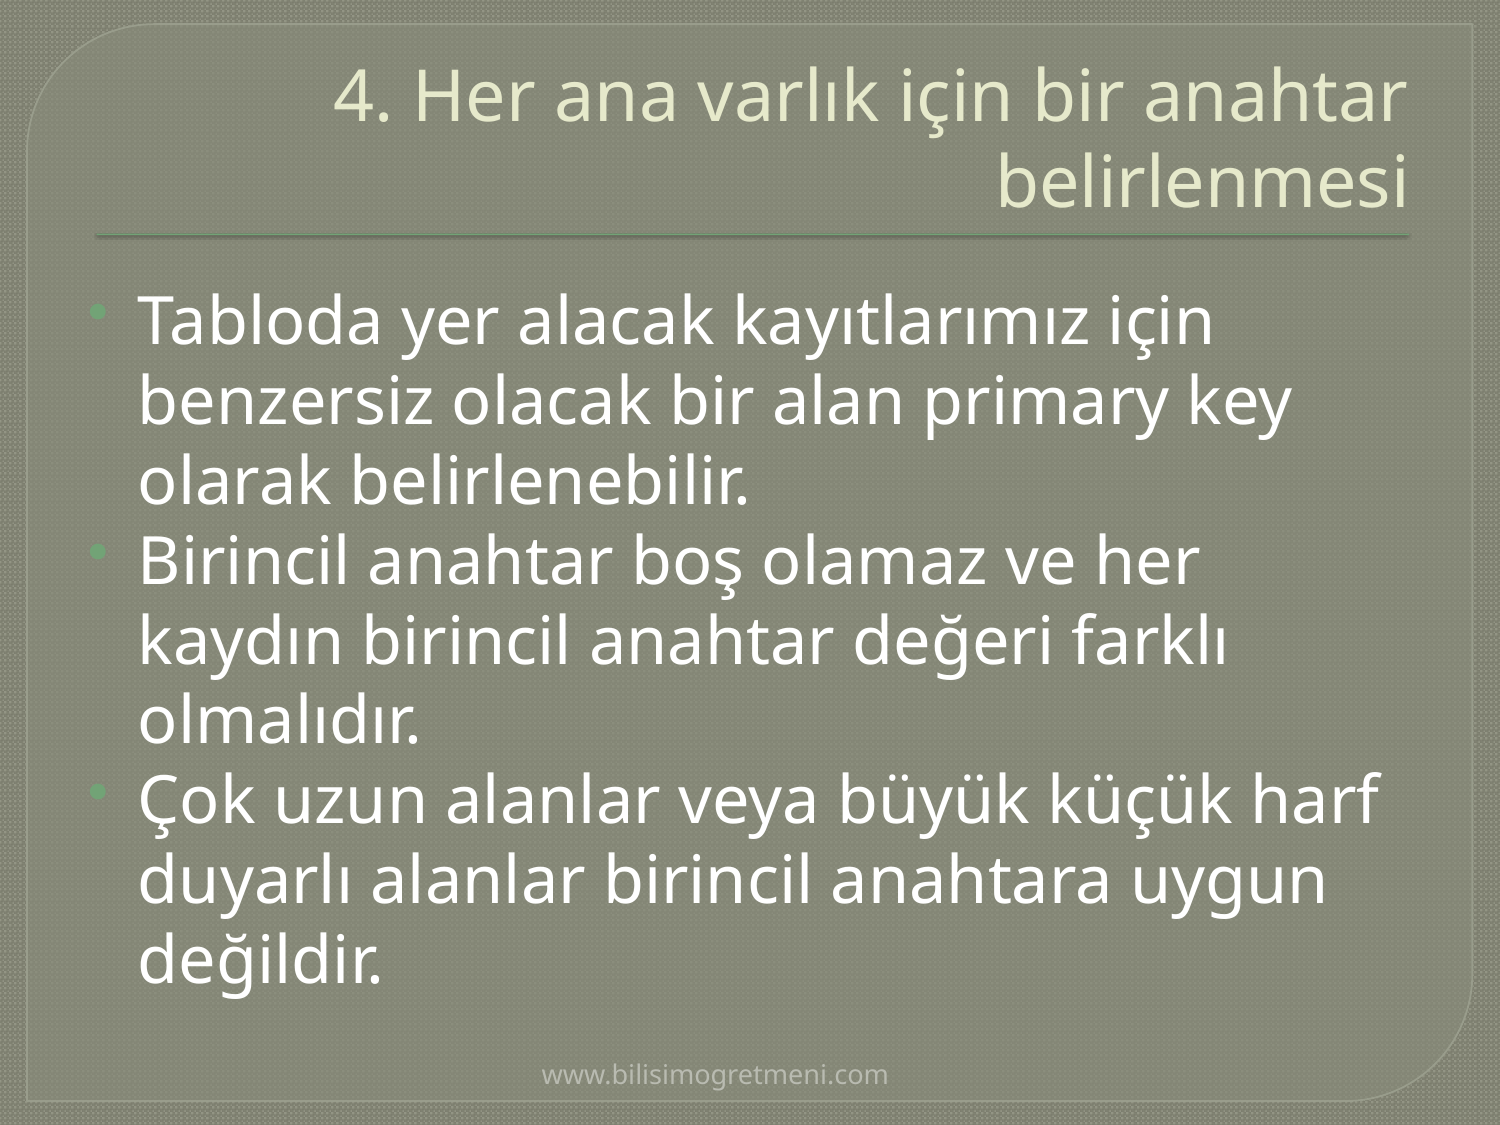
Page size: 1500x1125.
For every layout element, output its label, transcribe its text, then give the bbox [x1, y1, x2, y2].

title 4. Her ana varlık için bir anahtar belirlenmesi [75, 41, 1425, 230]
footer www.bilisimogretmeni.com [212, 1050, 904, 1096]
list Tabloda yer alacak kayıtlarımız için benzersiz olacak bir alan primary key olarak belirlenebilir. Birincil anahtar boş olamaz ve her kaydın birincil anahtar değeri farklı olmalıdır. Çok uzun alanlar veya büyük küçük harf duyarlı alanlar birincil anahtara uygun değildir. [74, 269, 1426, 1013]
